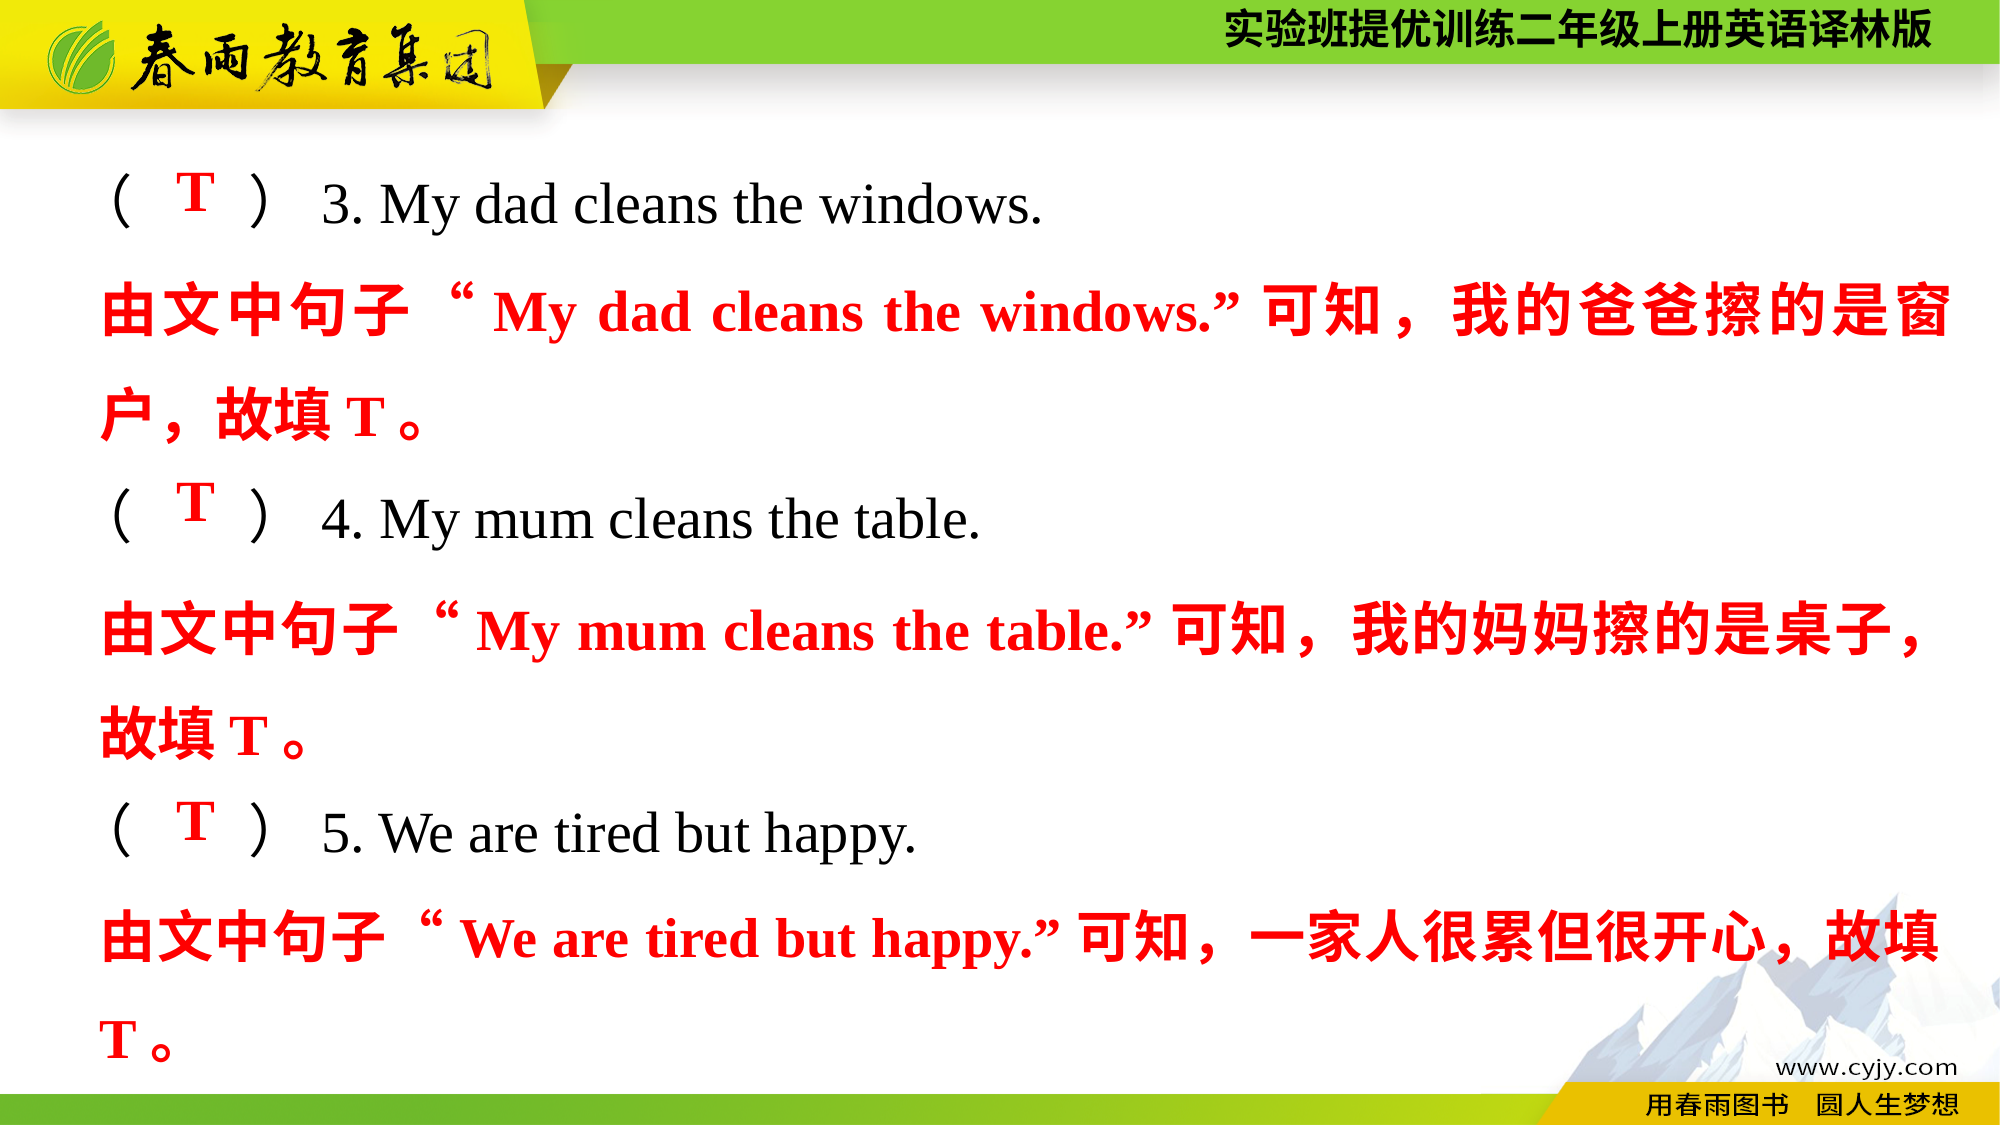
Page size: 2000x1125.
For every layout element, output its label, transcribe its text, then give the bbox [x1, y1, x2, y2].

text_box T [161, 456, 231, 541]
text_box T [161, 145, 231, 231]
text_box 由文中句子“My dad cleans the windows.”可知，我的爸爸擦的是窗户，故填T。 [84, 230, 1969, 456]
text_box 由文中句子“We are tired but happy.”可知，一家人很累但很开心，故填T。 [84, 859, 1969, 1077]
list （ ）3. My dad cleans the windows. （ ）4. My mum cleans the table. （ ）5. We are tired but happy. [59, 122, 1944, 880]
text_box T [161, 775, 231, 860]
text_box 由文中句子“My mum cleans the table.”可知，我的妈妈擦的是桌子，故填T。 [84, 549, 1969, 775]
picture [0, 0, 2000, 1125]
